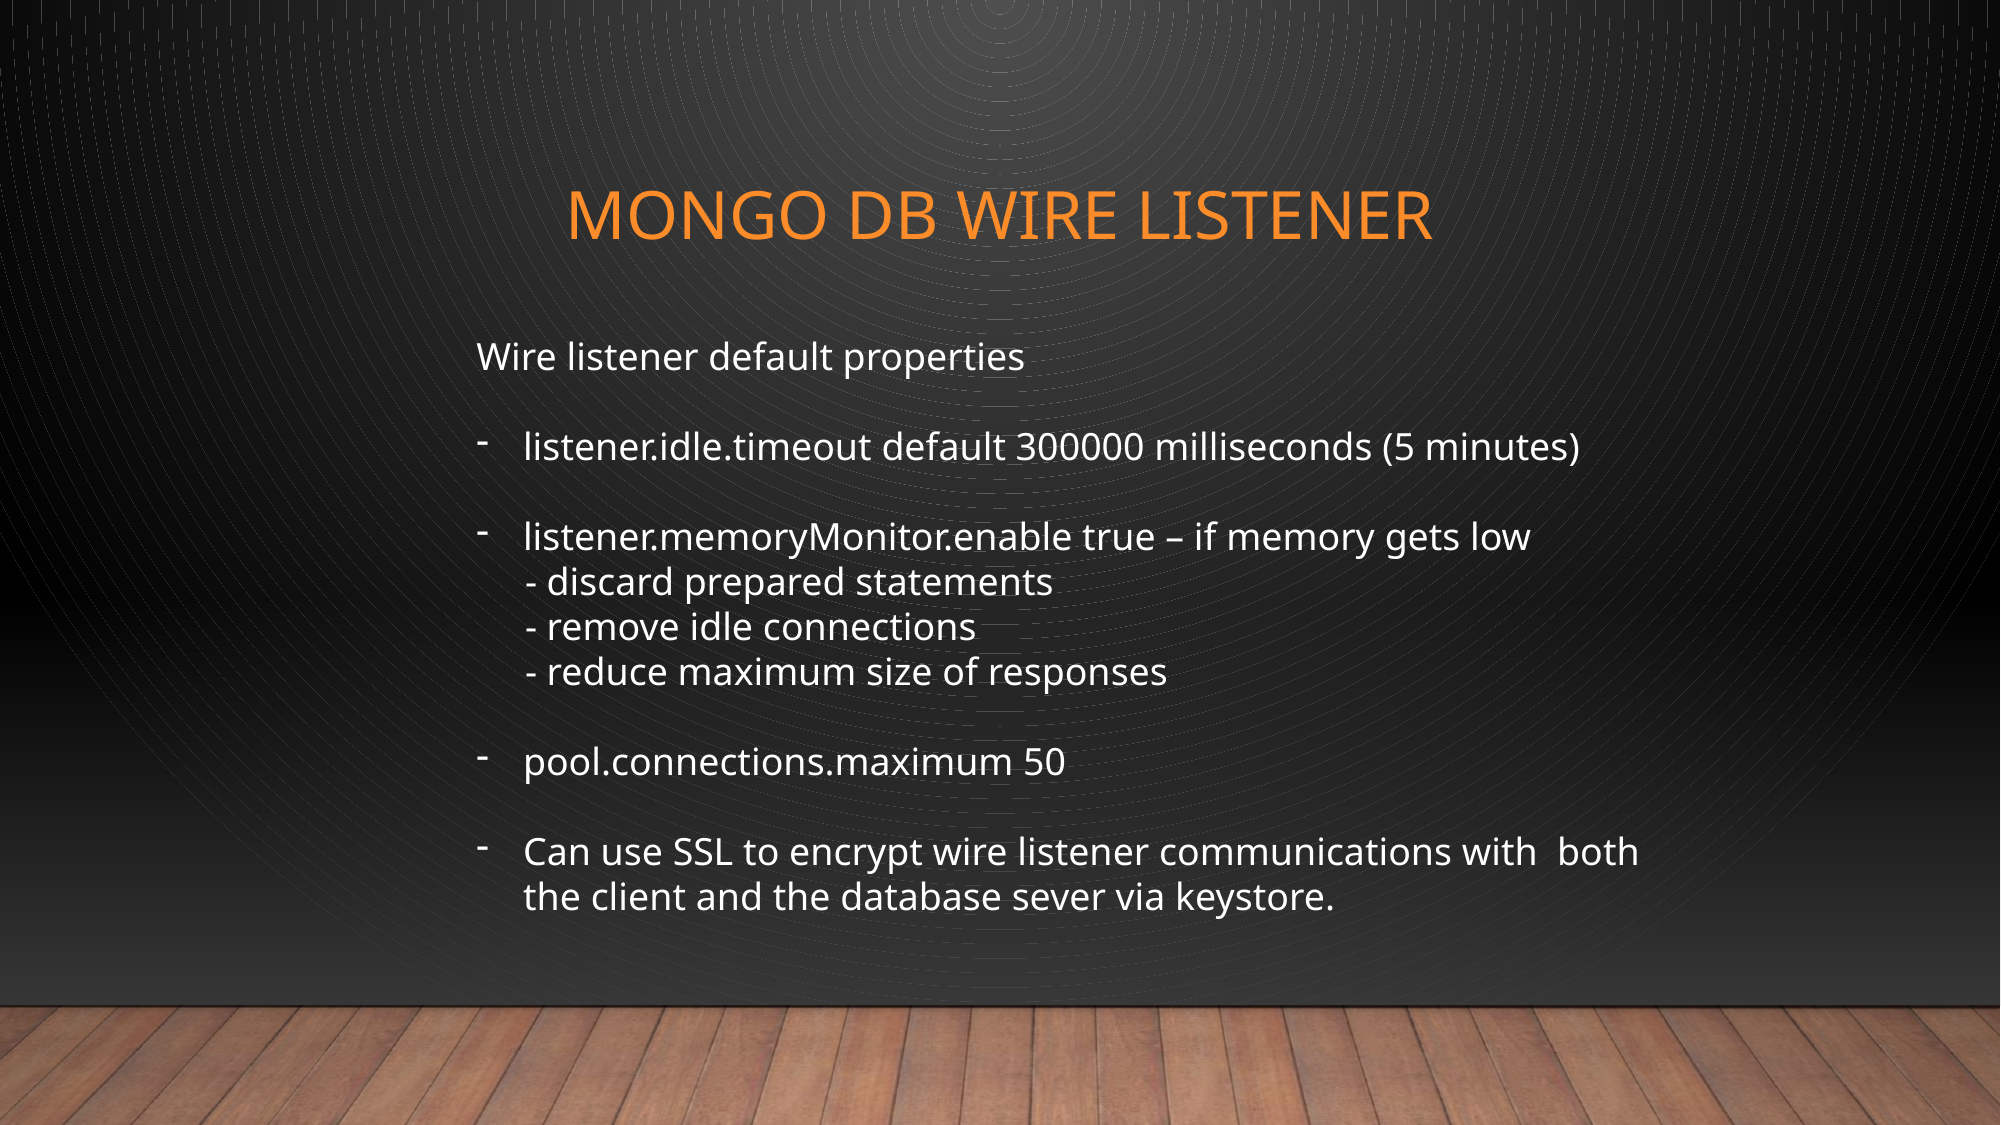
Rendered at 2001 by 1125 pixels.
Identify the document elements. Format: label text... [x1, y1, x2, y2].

picture [0, 1005, 2000, 1125]
title MONGO DB WIRE LISTENER [238, 131, 1763, 305]
text_box Wire listener default properties listener.idle.timeout default 300000 milliseconds (5 minutes) listener.memoryMonitor.enable true – if memory gets low - discard prepared statements - remove idle connections - reduce maximum size of responses pool.connections.maximum 50 Can use SSL to encrypt wire listener communications with both the client and the database sever via keystore. [461, 325, 1697, 971]
